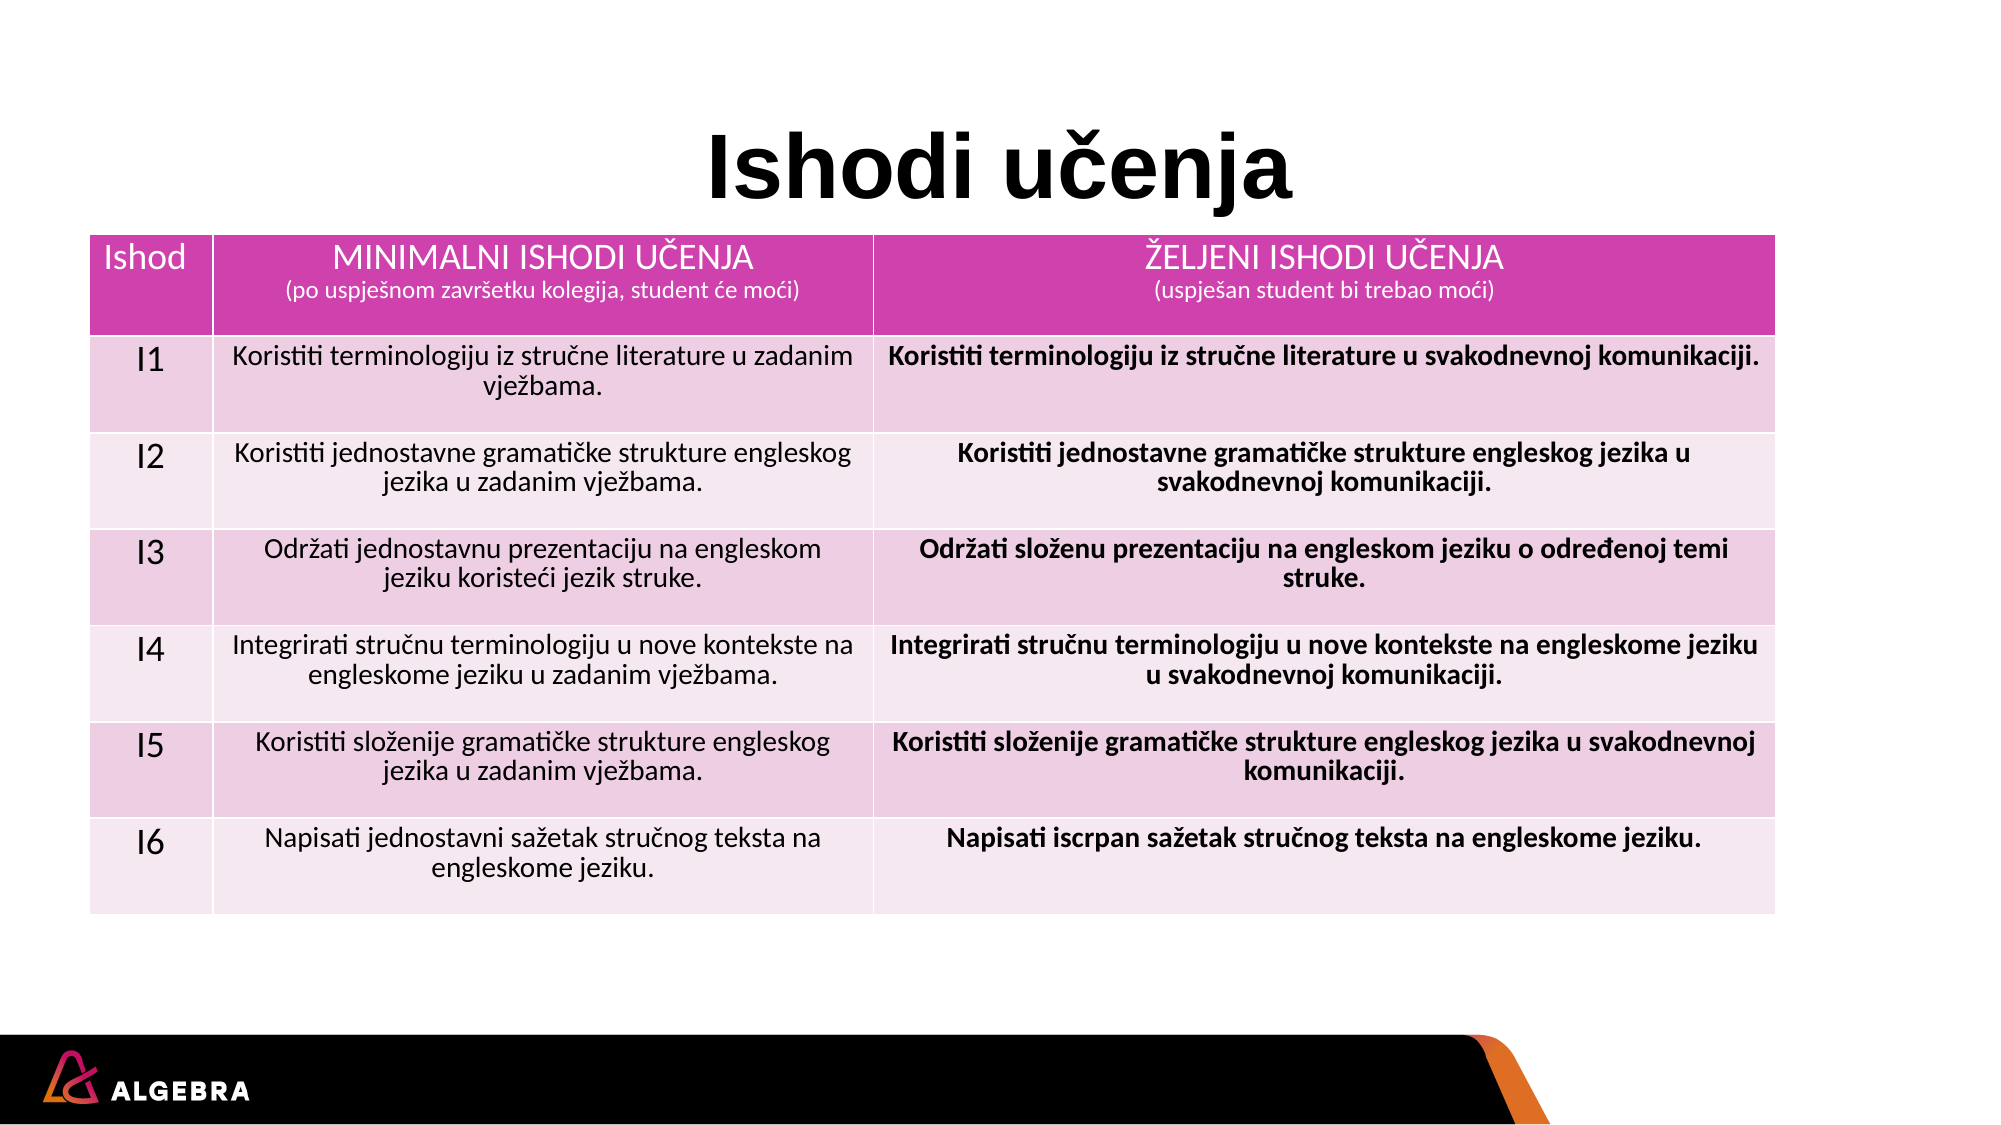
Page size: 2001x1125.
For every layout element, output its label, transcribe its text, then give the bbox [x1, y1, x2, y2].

table_cell Koristiti jednostavne gramatičke strukture engleskog jezika u zadanim vježbama. [214, 434, 873, 528]
table_cell Održati jednostavnu prezentaciju na engleskom jeziku koristeći jezik struke. [214, 530, 873, 625]
picture [0, 1034, 1733, 1125]
table_header MINIMALNI ISHODI UČENJA (po uspješnom završetku kolegija, student će moći) [214, 235, 873, 335]
table_cell I1 [90, 337, 212, 432]
table_header Ishod [90, 235, 212, 335]
table_cell Integrirati stručnu terminologiju u nove kontekste na engleskome jeziku u svakodnevnoj komunikaciji. [874, 626, 1775, 721]
table_cell Koristiti složenije gramatičke strukture engleskog jezika u svakodnevnoj komunikaciji. [874, 723, 1775, 817]
table_cell Koristiti jednostavne gramatičke strukture engleskog jezika u svakodnevnoj komunikaciji. [874, 434, 1775, 528]
table_cell I4 [90, 626, 212, 721]
table_cell Održati složenu prezentaciju na engleskom jeziku o određenoj temi struke. [874, 530, 1775, 625]
table_cell Napisati iscrpan sažetak stručnog teksta na engleskome jeziku. [874, 819, 1775, 914]
table_cell Koristiti složenije gramatičke strukture engleskog jezika u zadanim vježbama. [214, 723, 873, 817]
table_cell I5 [90, 723, 212, 817]
table_cell Napisati jednostavni sažetak stručnog teksta na engleskome jeziku. [214, 819, 873, 914]
table_cell Koristiti terminologiju iz stručne literature u zadanim vježbama. [214, 337, 873, 432]
table_cell Integrirati stručnu terminologiju u nove kontekste na engleskome jeziku u zadanim vježbama. [214, 626, 873, 721]
table_cell I6 [90, 819, 212, 914]
table_cell I3 [90, 530, 212, 625]
table_header ŽELJENI ISHODI UČENJA (uspješan student bi trebao moći) [874, 235, 1775, 335]
table_cell I2 [90, 434, 212, 528]
title Ishodi učenja [137, 59, 1863, 278]
table_cell Koristiti terminologiju iz stručne literature u svakodnevnoj komunikaciji. [874, 337, 1775, 432]
